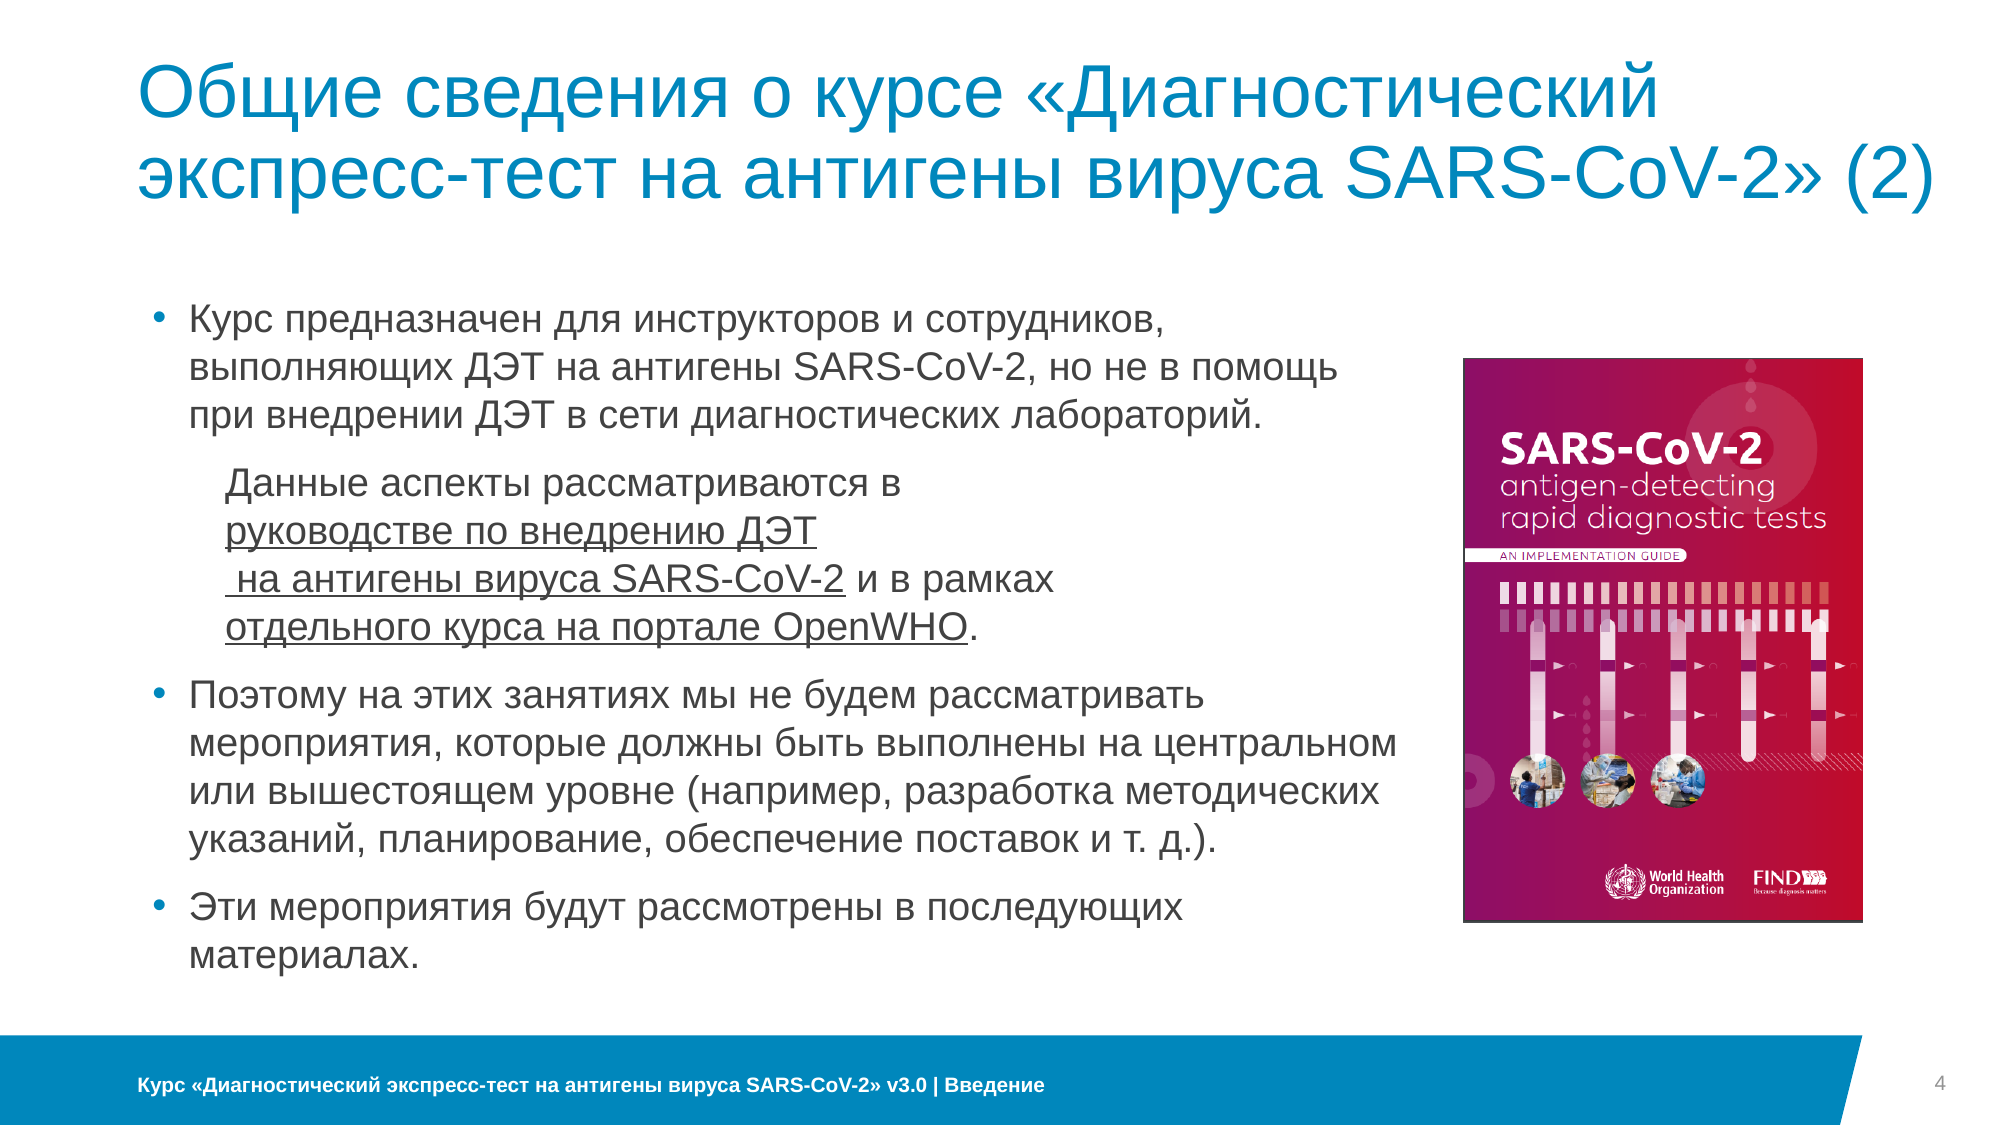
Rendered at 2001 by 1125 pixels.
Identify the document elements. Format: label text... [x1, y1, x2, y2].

title Общие сведения о курсе «Диагностический экспресс-тест на антигены вируса SARS-CoV-2» (2) [137, 59, 1977, 215]
footer Курс «Диагностический экспресс-тест на антигены вируса SARS-CoV-2» v3.0 | Введение [137, 1042, 1338, 1125]
picture [1463, 358, 1863, 923]
slide_number 4 [1862, 1035, 1947, 1125]
list Курс предназначен для инструкторов и сотрудников, выполняющих ДЭТ на антигены SARS-CoV-2, но не в помощь при внедрении ДЭТ в сети диагностических лабораторий. Данные аспекты рассматриваются в руководстве по внедрению ДЭТ на антигены вируса SARS-CoV-2 и в рамках отдельного курса на портале OpenWHO. Поэтому на этих занятиях мы не будем рассматривать мероприятия, которые должны быть выполнены на центральном или вышестоящем уровне (например, разработка методических указаний, планирование, обеспечение поставок и т. д.). Эти мероприятия будут рассмотрены в последующих материалах. [137, 284, 1416, 1014]
